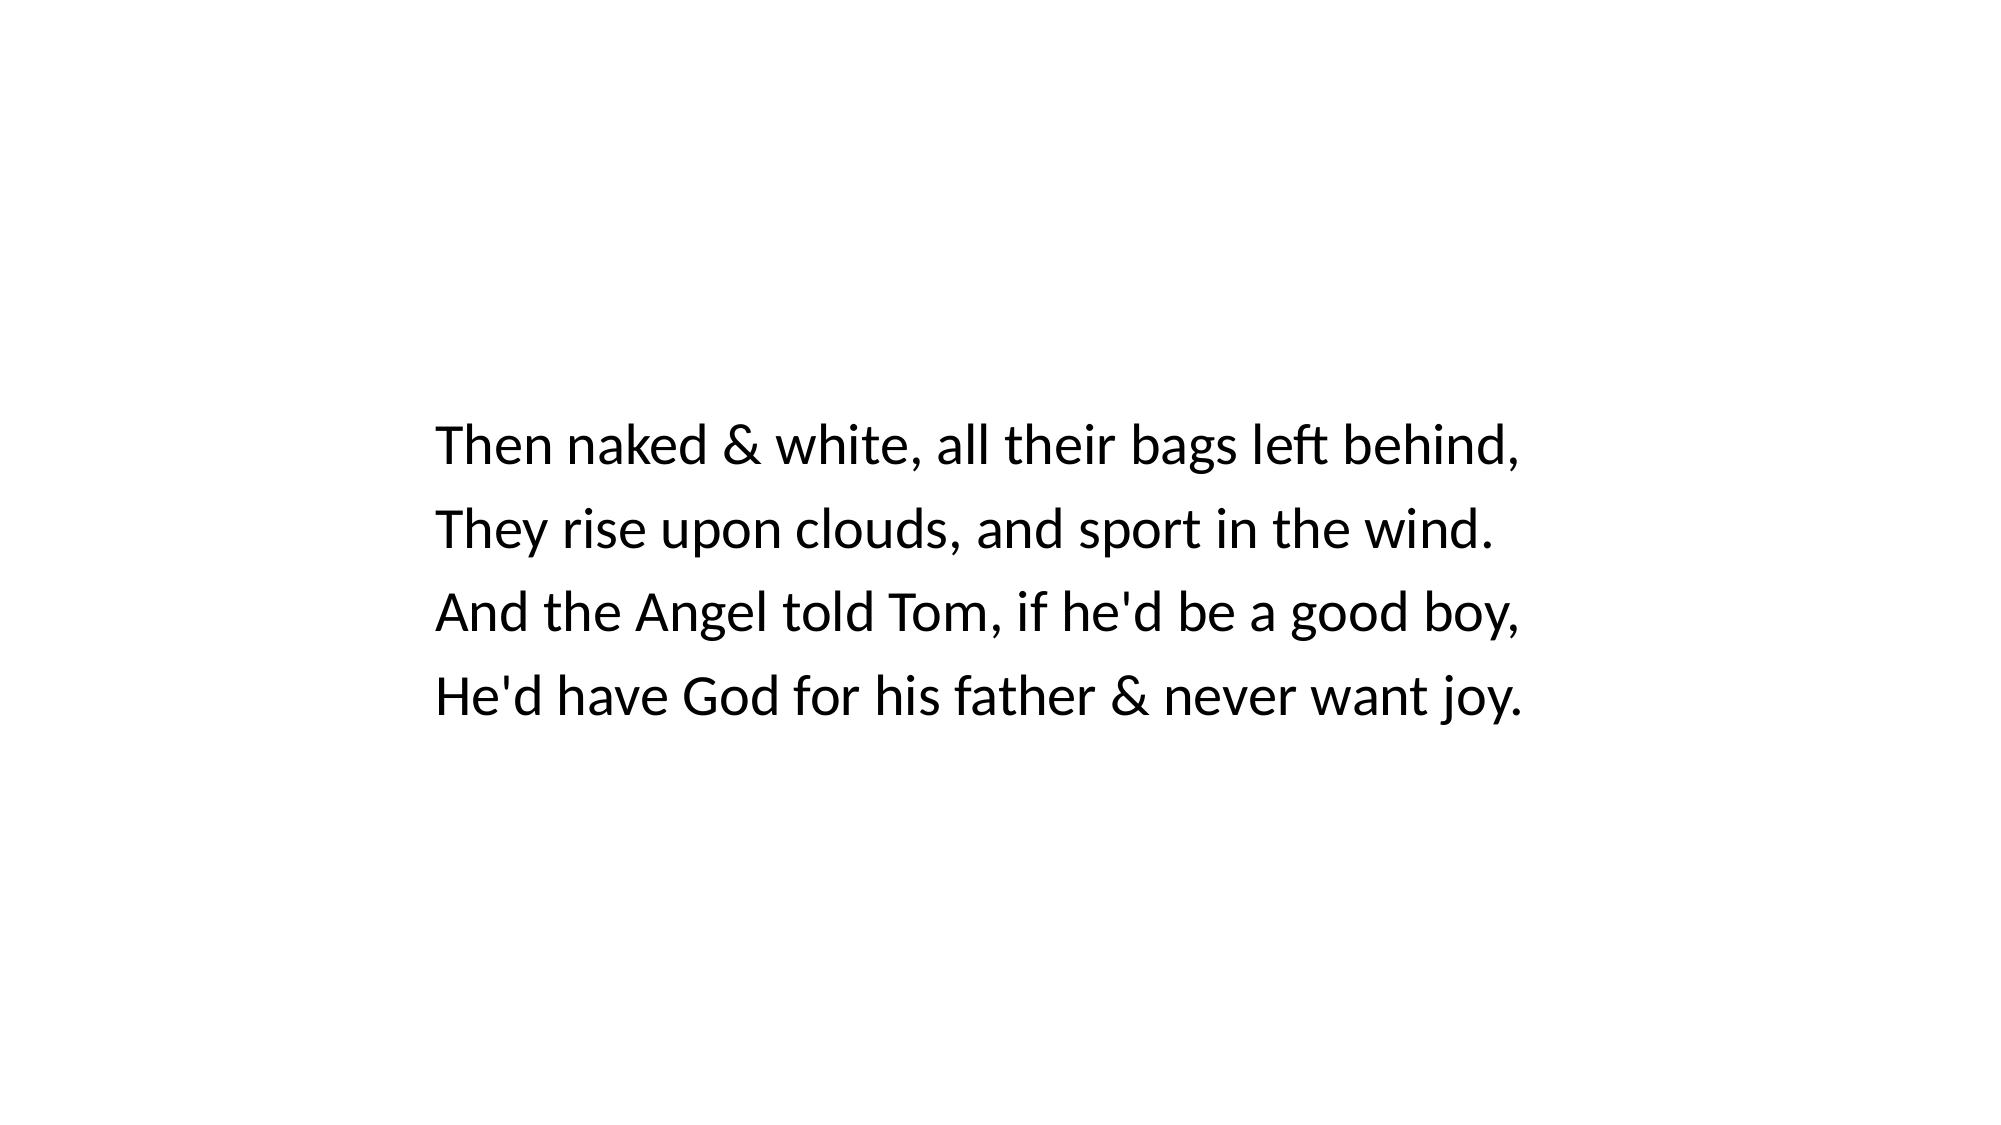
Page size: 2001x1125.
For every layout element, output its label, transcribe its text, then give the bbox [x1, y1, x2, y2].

list Then naked & white, all their bags left behind, They rise upon clouds, and sport in the wind. And the Angel told Tom, if he'd be a good boy, He'd have God for his father & never want joy. [420, 406, 1580, 767]
